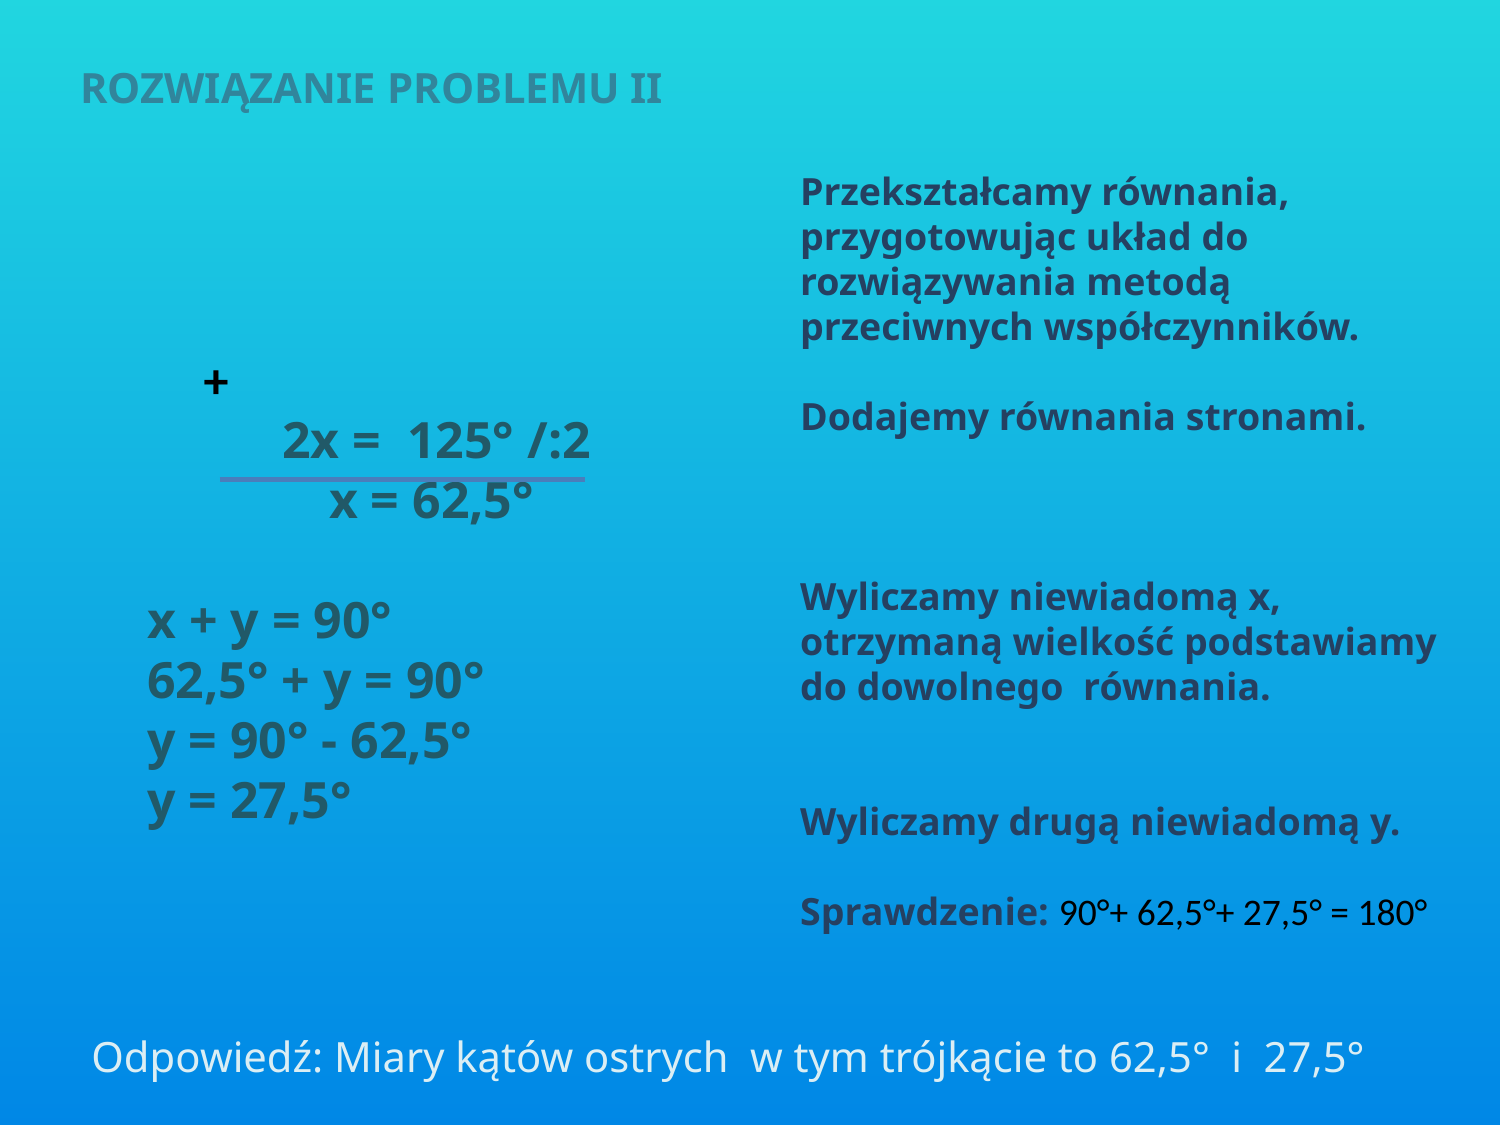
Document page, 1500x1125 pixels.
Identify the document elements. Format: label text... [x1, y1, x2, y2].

text_box Odpowiedź: Miary kątów ostrych w tym trójkącie to 62,5° i 27,5° [76, 1023, 1436, 1088]
text_box Przekształcamy równania, przygotowując układ do rozwiązywania metodą przeciwnych współczynników. Dodajemy równania stronami. Wyliczamy niewiadomą x, otrzymaną wielkość podstawiamy do dowolnego równania. Wyliczamy drugą niewiadomą y. Sprawdzenie: 90°+ 62,5°+ 27,5° = 180° [785, 160, 1477, 941]
list ROZWIĄZANIE PROBLEMU II [64, 54, 845, 797]
